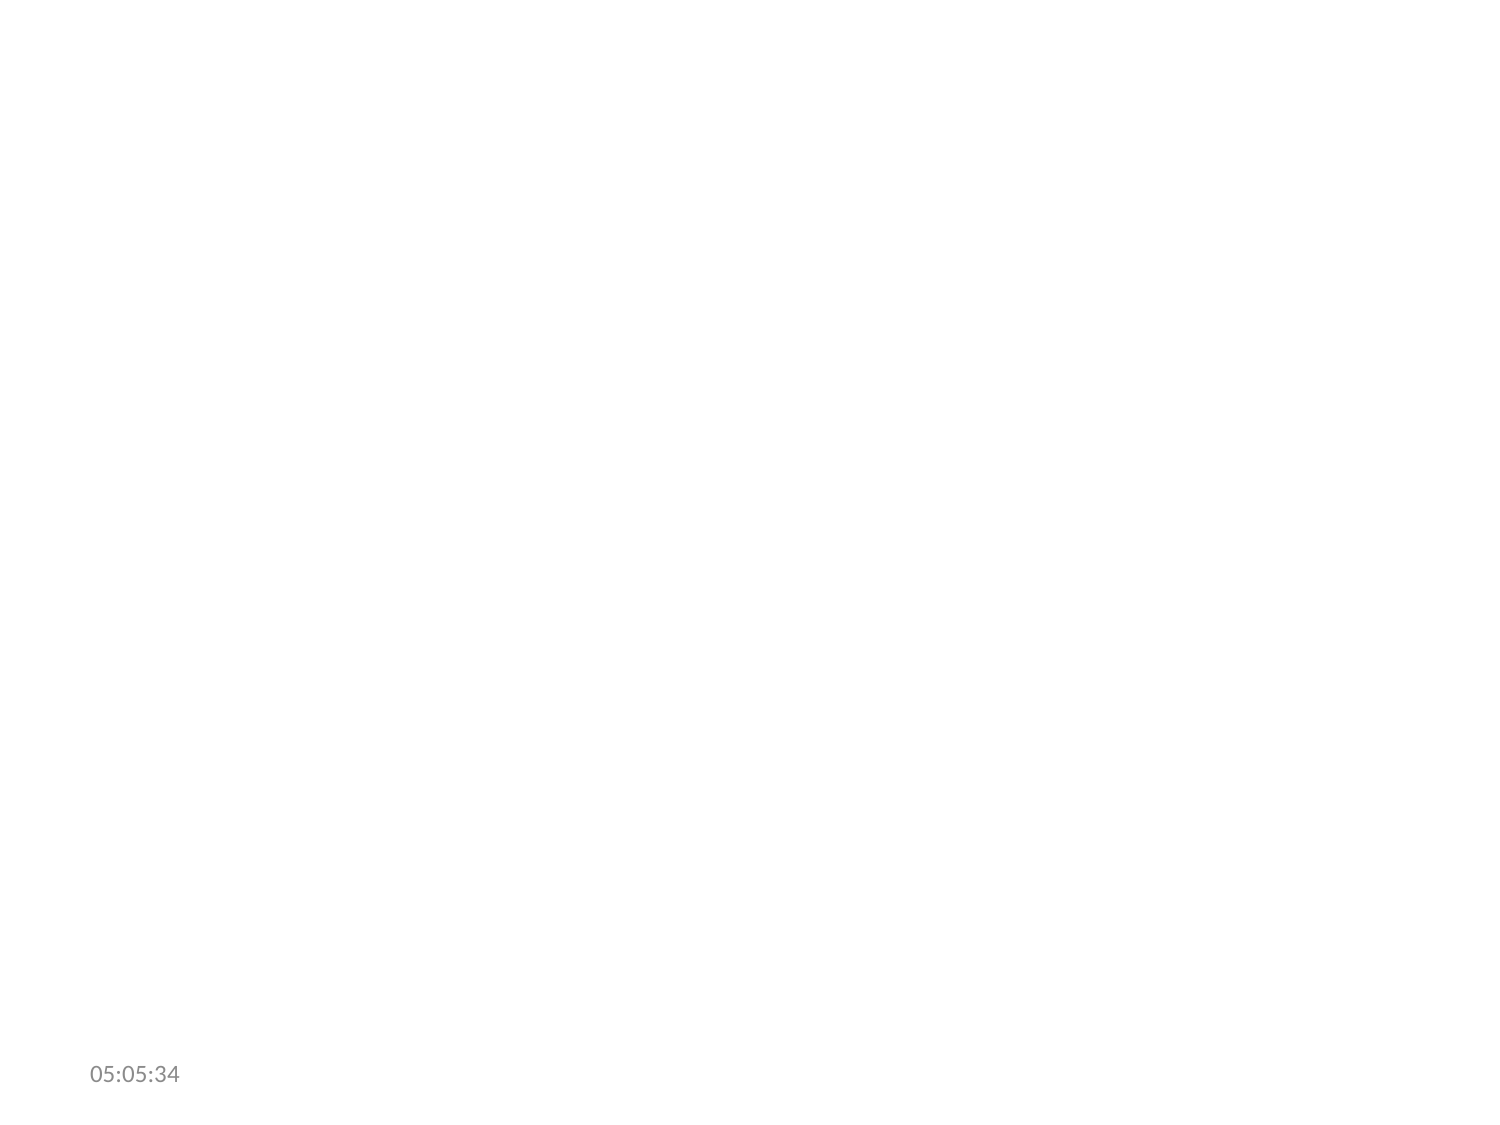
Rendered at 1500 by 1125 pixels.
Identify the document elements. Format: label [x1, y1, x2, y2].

slide_number [75, 1042, 425, 1103]
